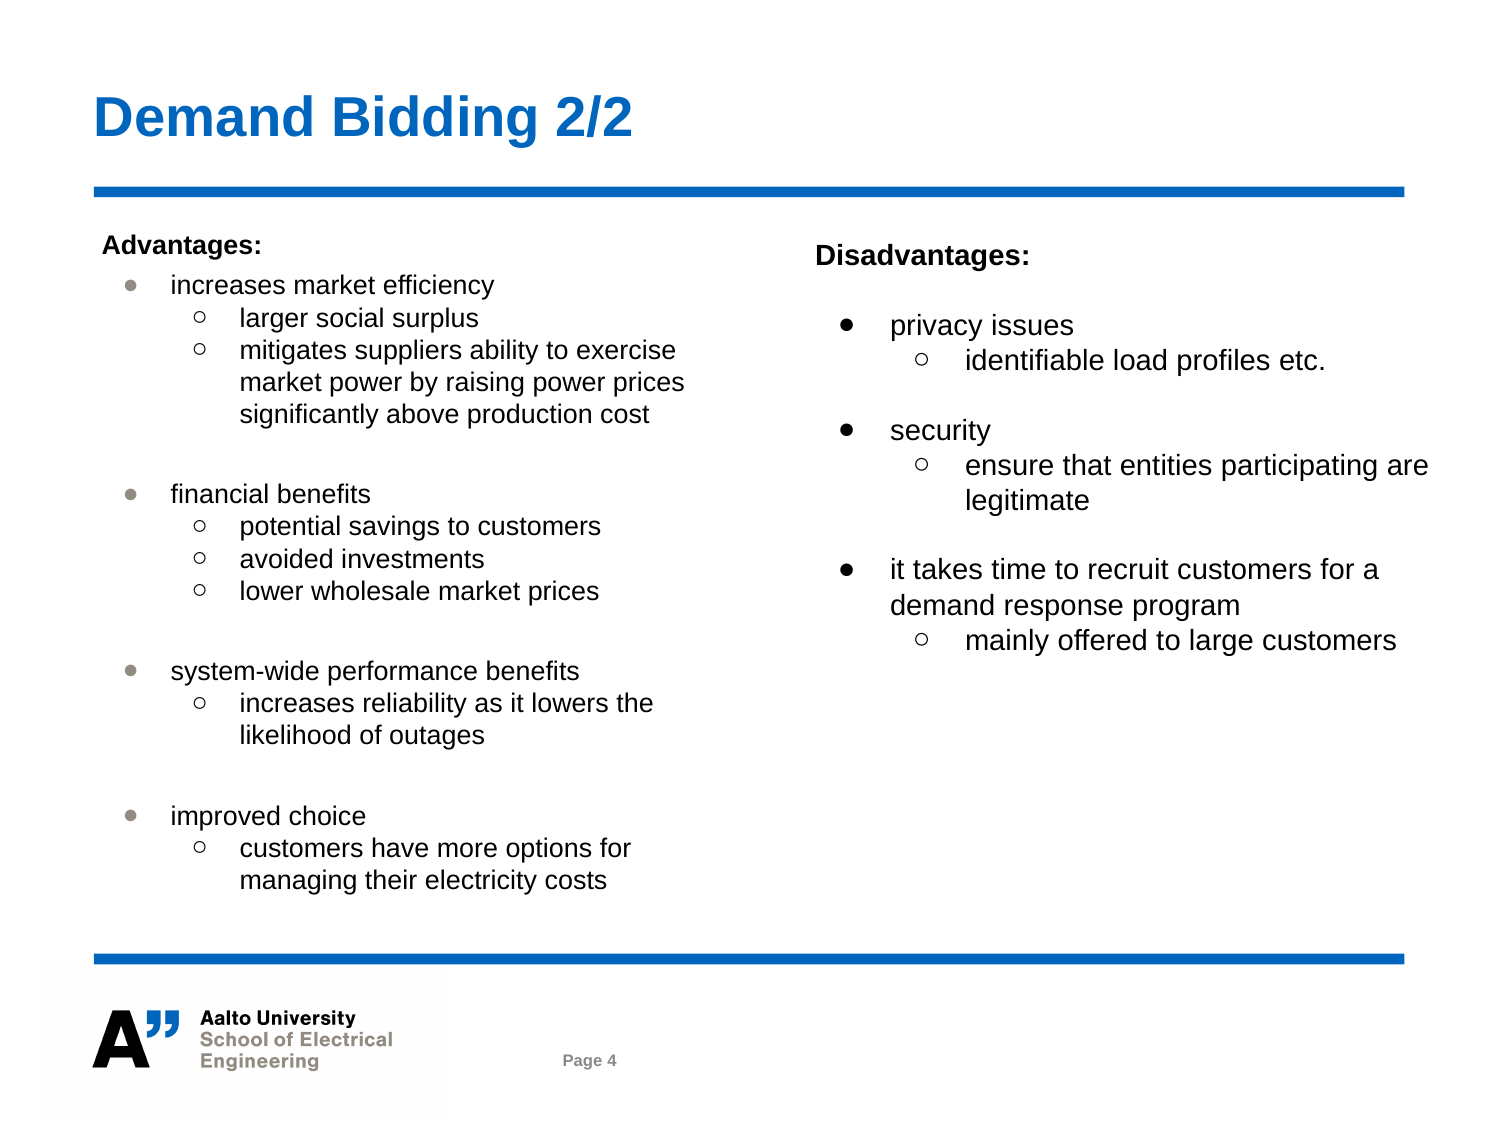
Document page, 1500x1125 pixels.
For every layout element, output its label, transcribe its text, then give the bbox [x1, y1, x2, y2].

text_box Disadvantages: privacy issues identifiable load profiles etc. security ensure that entities participating are legitimate it takes time to recruit customers for a demand response program mainly offered to large customers [800, 221, 1458, 776]
picture [35, 953, 449, 1125]
slide_number Page 4 [562, 1050, 816, 1071]
title Demand Bidding 2/2 [93, 80, 1369, 228]
list Advantages: increases market efficiency larger social surplus mitigates suppliers ability to exercise market power by raising power prices significantly above production cost financial benefits potential savings to customers avoided investments lower wholesale market prices system-wide performance benefits increases reliability as it lowers the likelihood of outages improved choice customers have more options for managing their electricity costs [101, 228, 706, 941]
